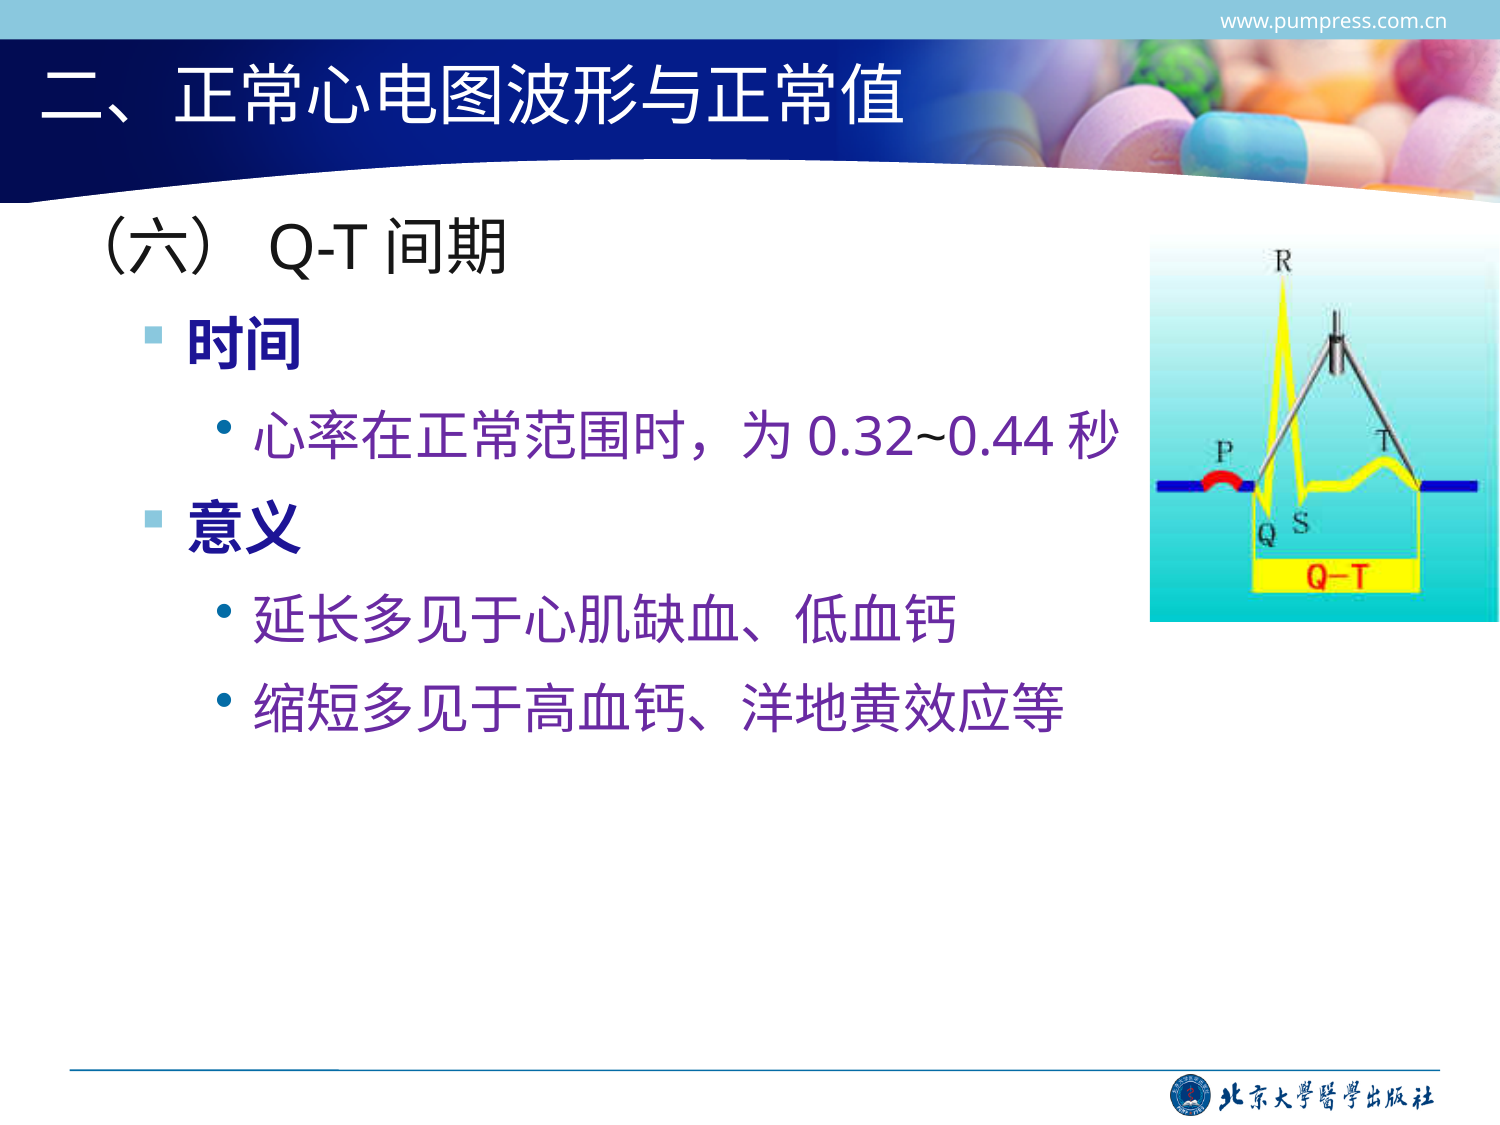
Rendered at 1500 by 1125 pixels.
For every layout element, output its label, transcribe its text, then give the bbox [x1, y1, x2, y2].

picture [1170, 1074, 1436, 1118]
title 二、正常心电图波形与正常值 [23, 46, 1349, 140]
list （六）Q-T间期 时间 心率在正常范围时，为0.32~0.44秒 意义 延长多见于心肌缺血、低血钙 缩短多见于高血钙、洋地黄效应等 [49, 198, 1463, 1026]
slide_number www.pumpress.com.cn [1024, 0, 1463, 38]
picture [0, 40, 1500, 203]
picture [1149, 207, 1500, 622]
